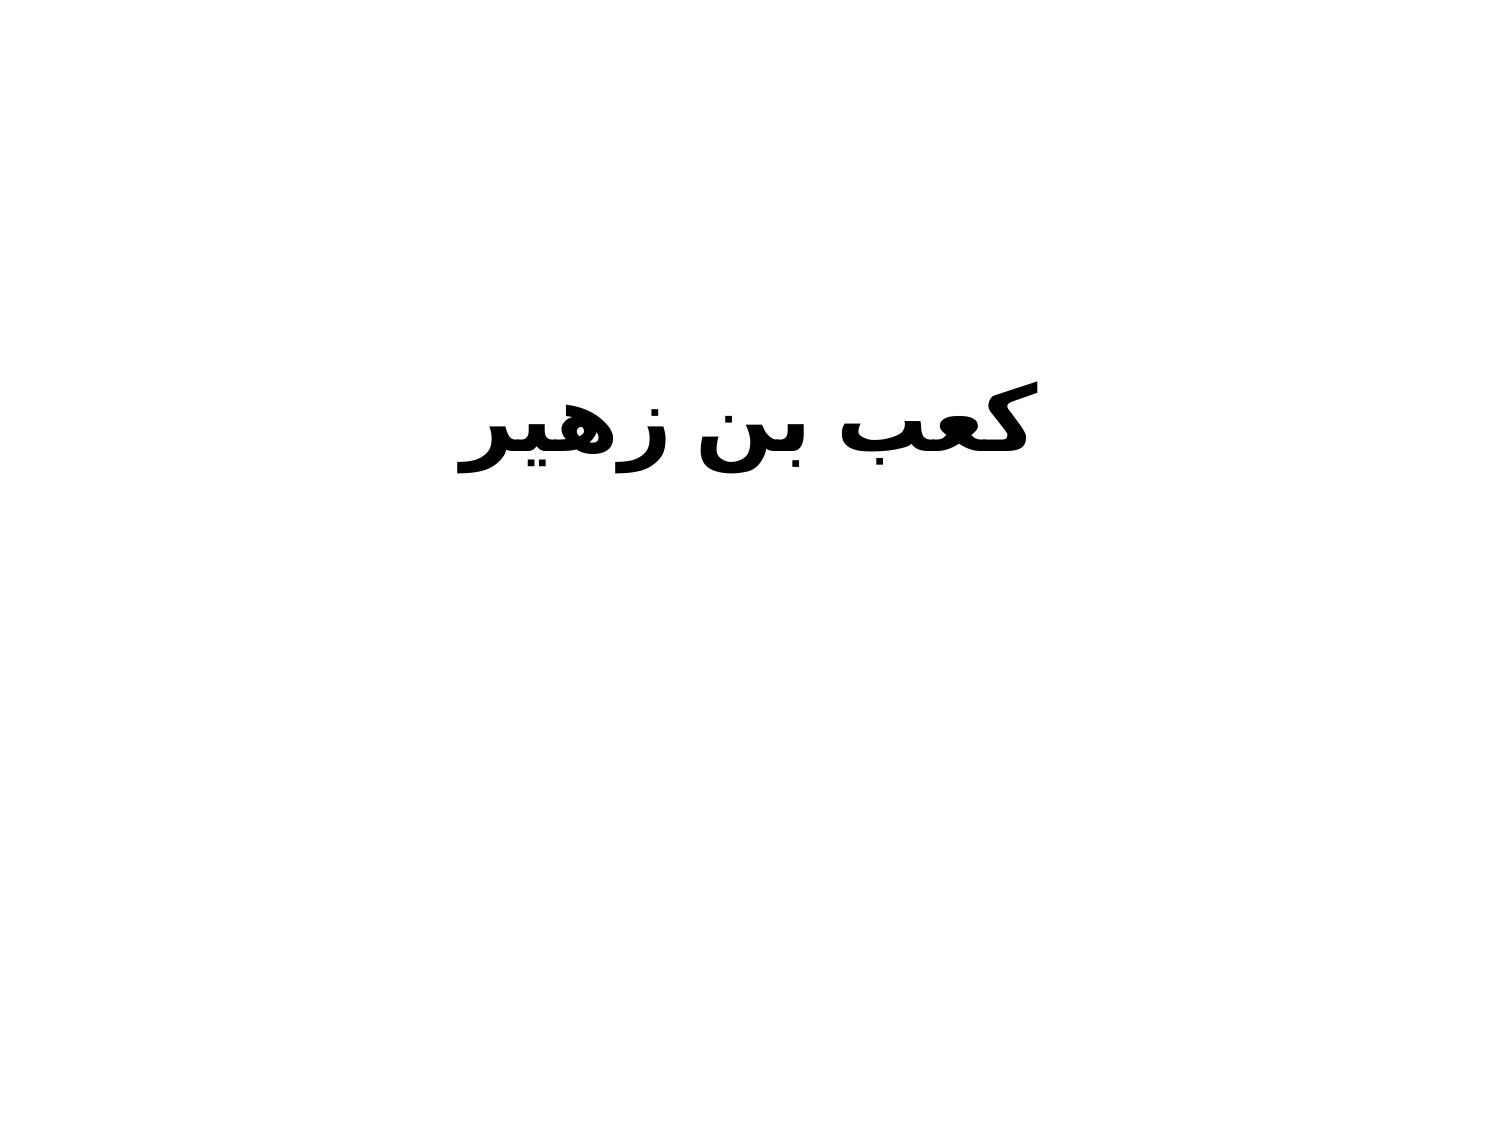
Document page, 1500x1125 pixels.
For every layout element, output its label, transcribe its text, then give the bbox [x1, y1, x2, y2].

title كعب بن زهير [112, 349, 1388, 591]
